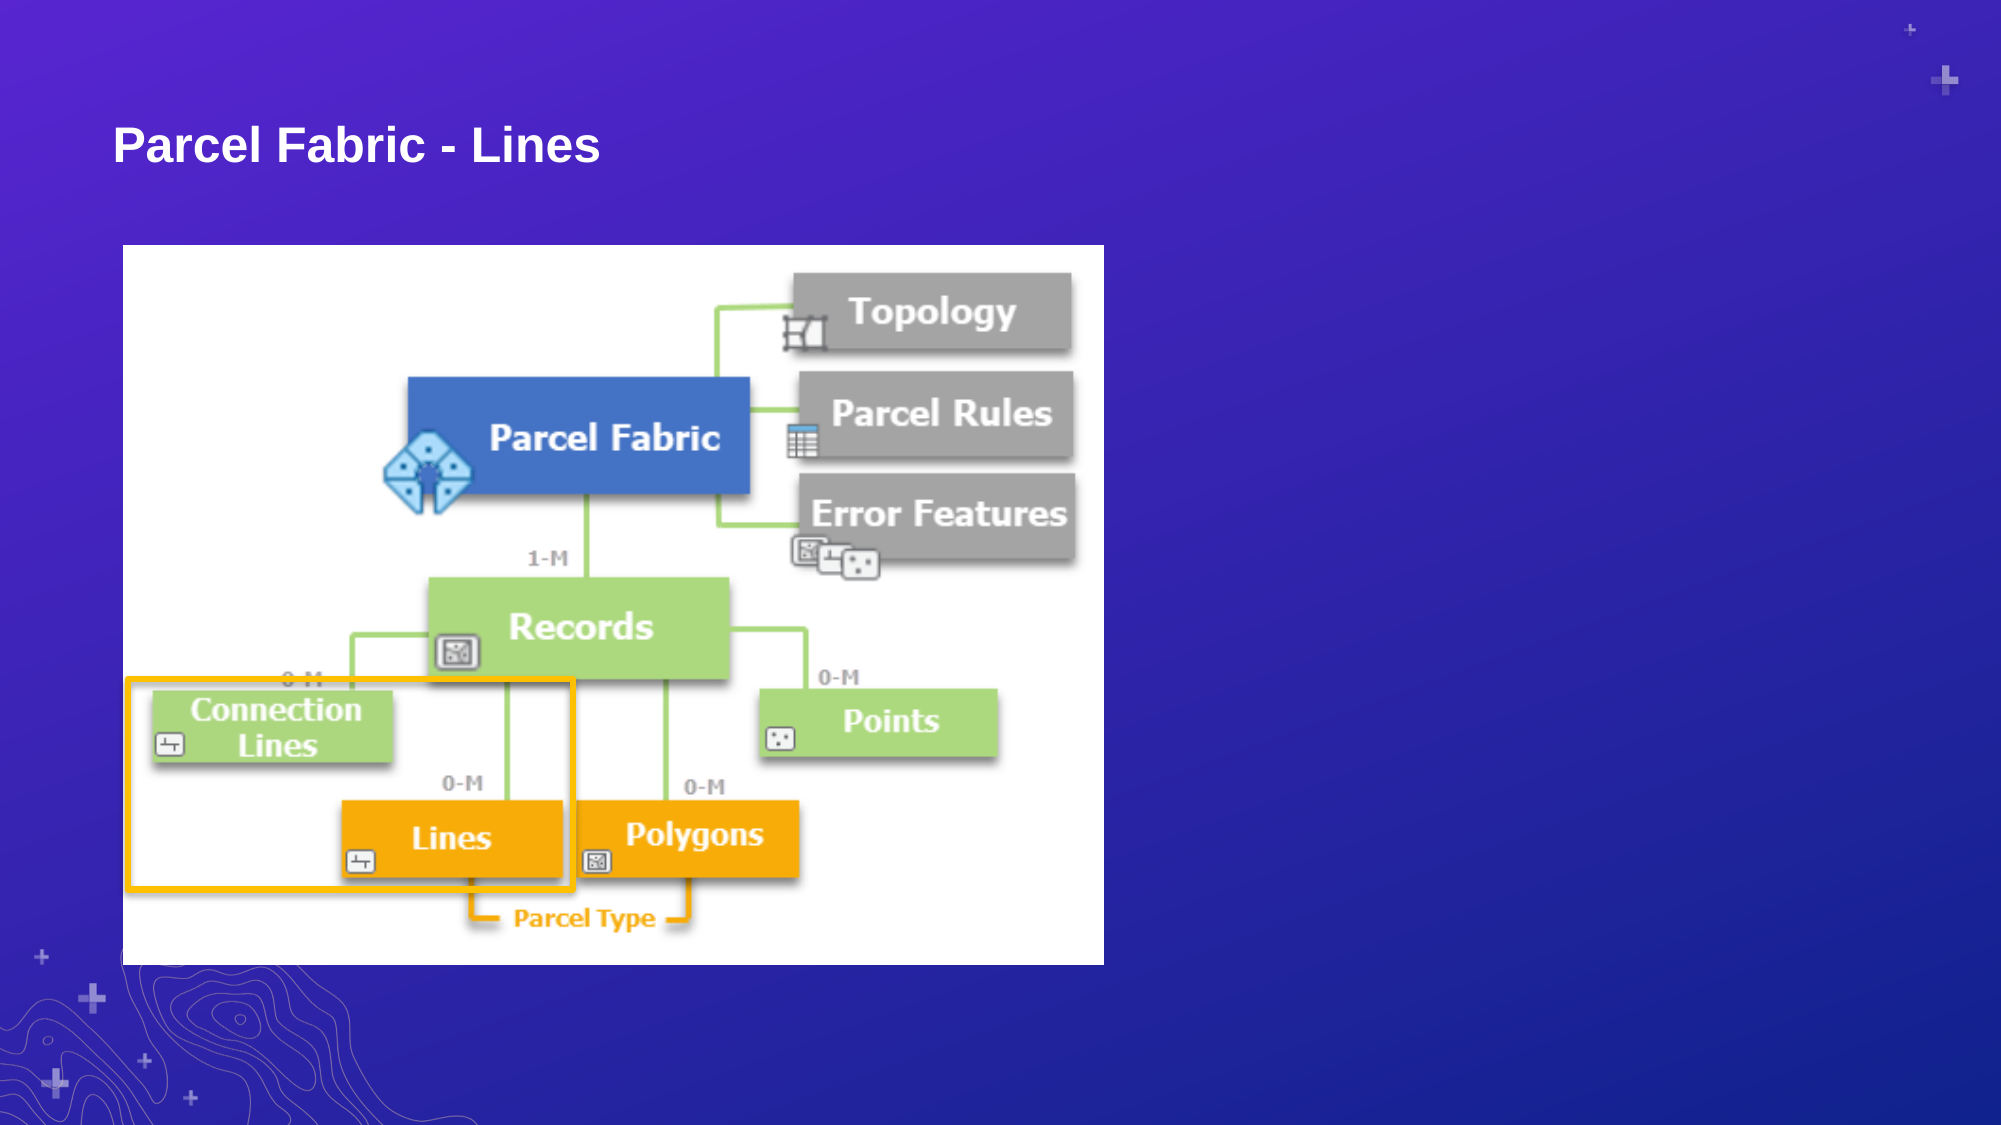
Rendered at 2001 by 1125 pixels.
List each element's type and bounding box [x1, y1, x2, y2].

text_box [0, 0, 2000, 1125]
list [123, 244, 1104, 965]
